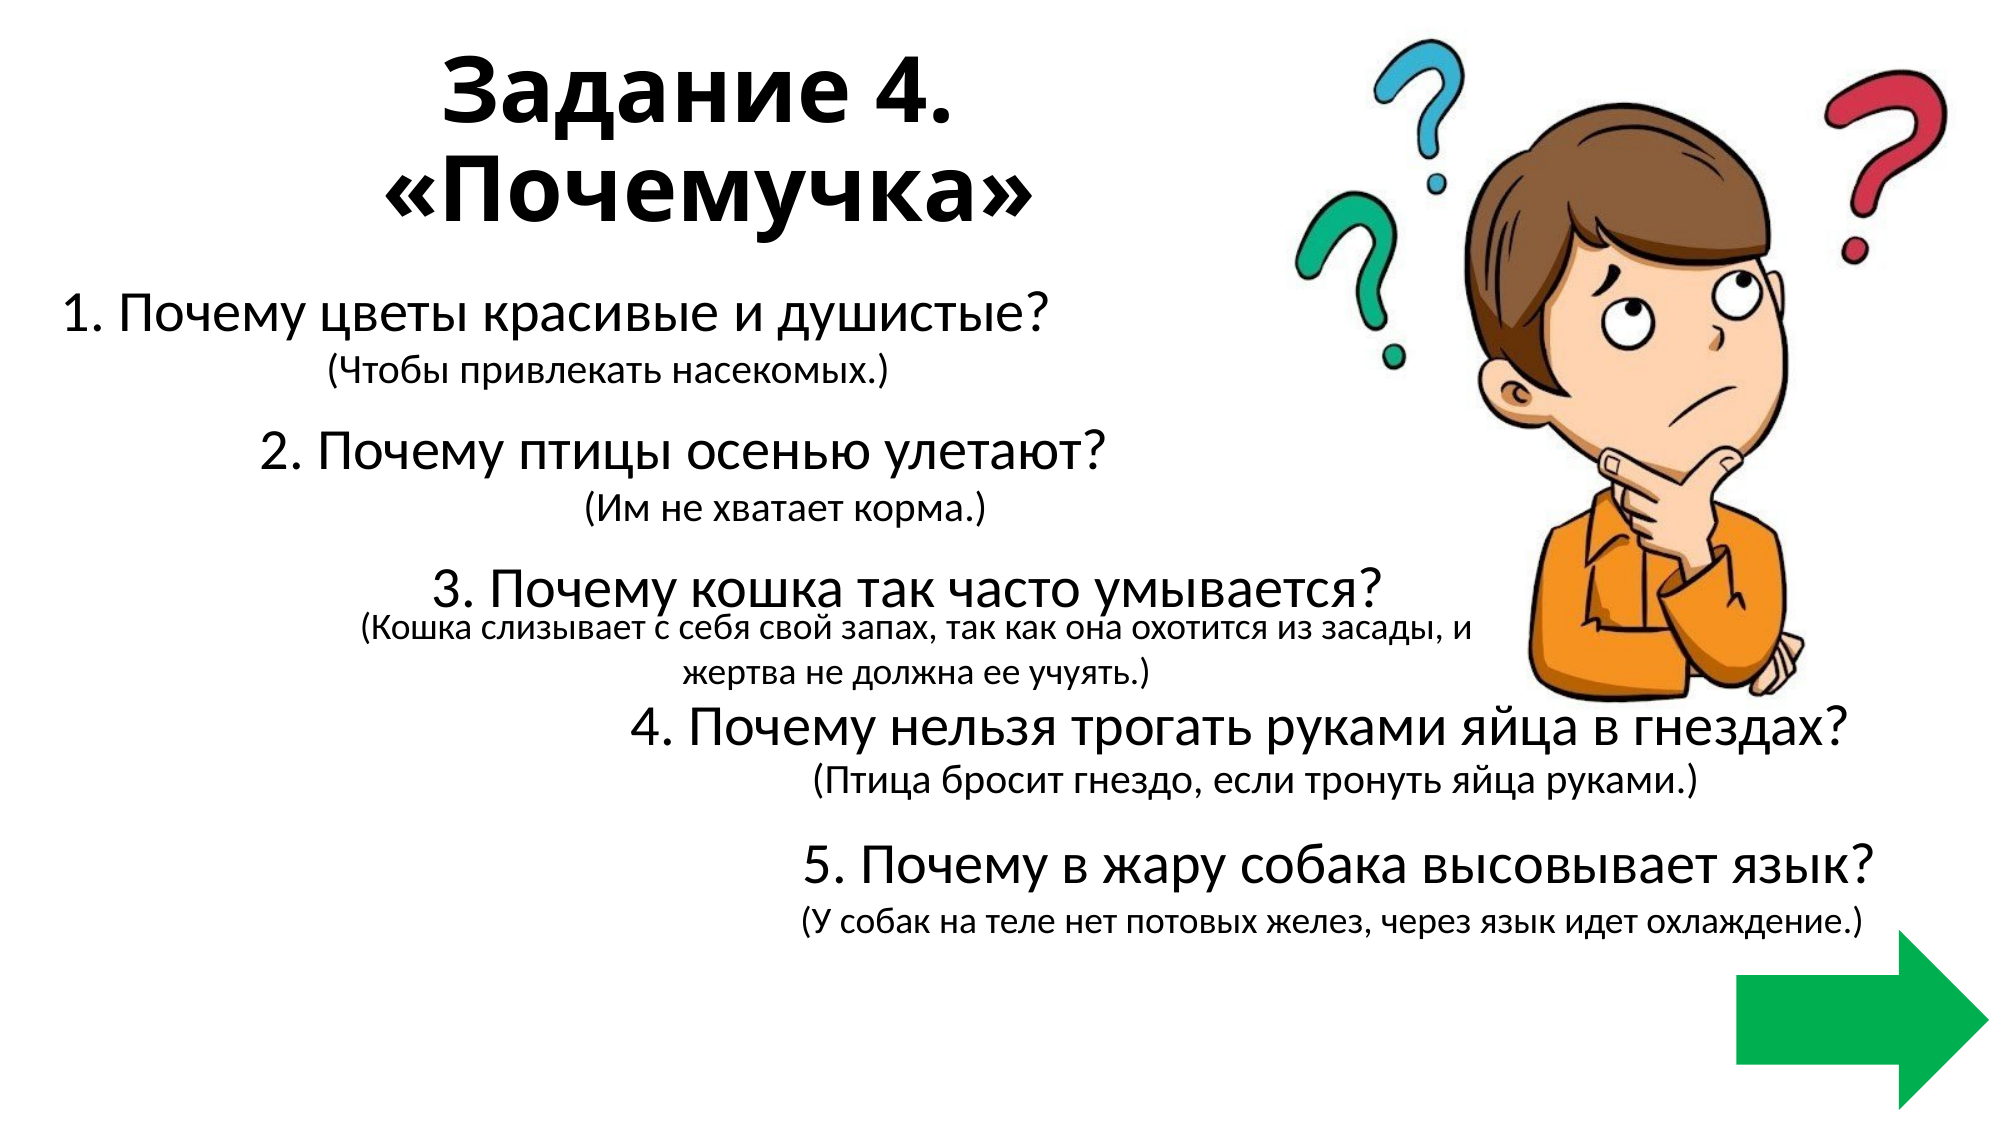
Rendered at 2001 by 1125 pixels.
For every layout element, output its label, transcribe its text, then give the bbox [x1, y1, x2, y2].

text_box (У собак на теле нет потовых желез, через язык идет охлаждение.) [785, 888, 1905, 994]
title Задание 4. «Почемучка» [137, 33, 1281, 230]
text_box (Птица бросит гнездо, если тронуть яйца руками.) [762, 744, 1749, 810]
text_box (Чтобы привлекать насекомых.) [251, 334, 966, 400]
text_box (Кошка слизывает с себя свой запах, так как она охотится из засады, и жертва не должна ее учуять.) [340, 594, 1281, 700]
picture [1281, 0, 2000, 750]
list 1. Почему цветы красивые и душистые? 2. Почему птицы осенью улетают? 3. Почему кошка так часто умывается? 4. Почему нельзя трогать руками яйца в гнездах? 5. Почему в жару собака высовывает язык? [45, 230, 1955, 942]
text_box (Им не хватает корма.) [523, 472, 1048, 538]
text_box [1736, 935, 1989, 1110]
